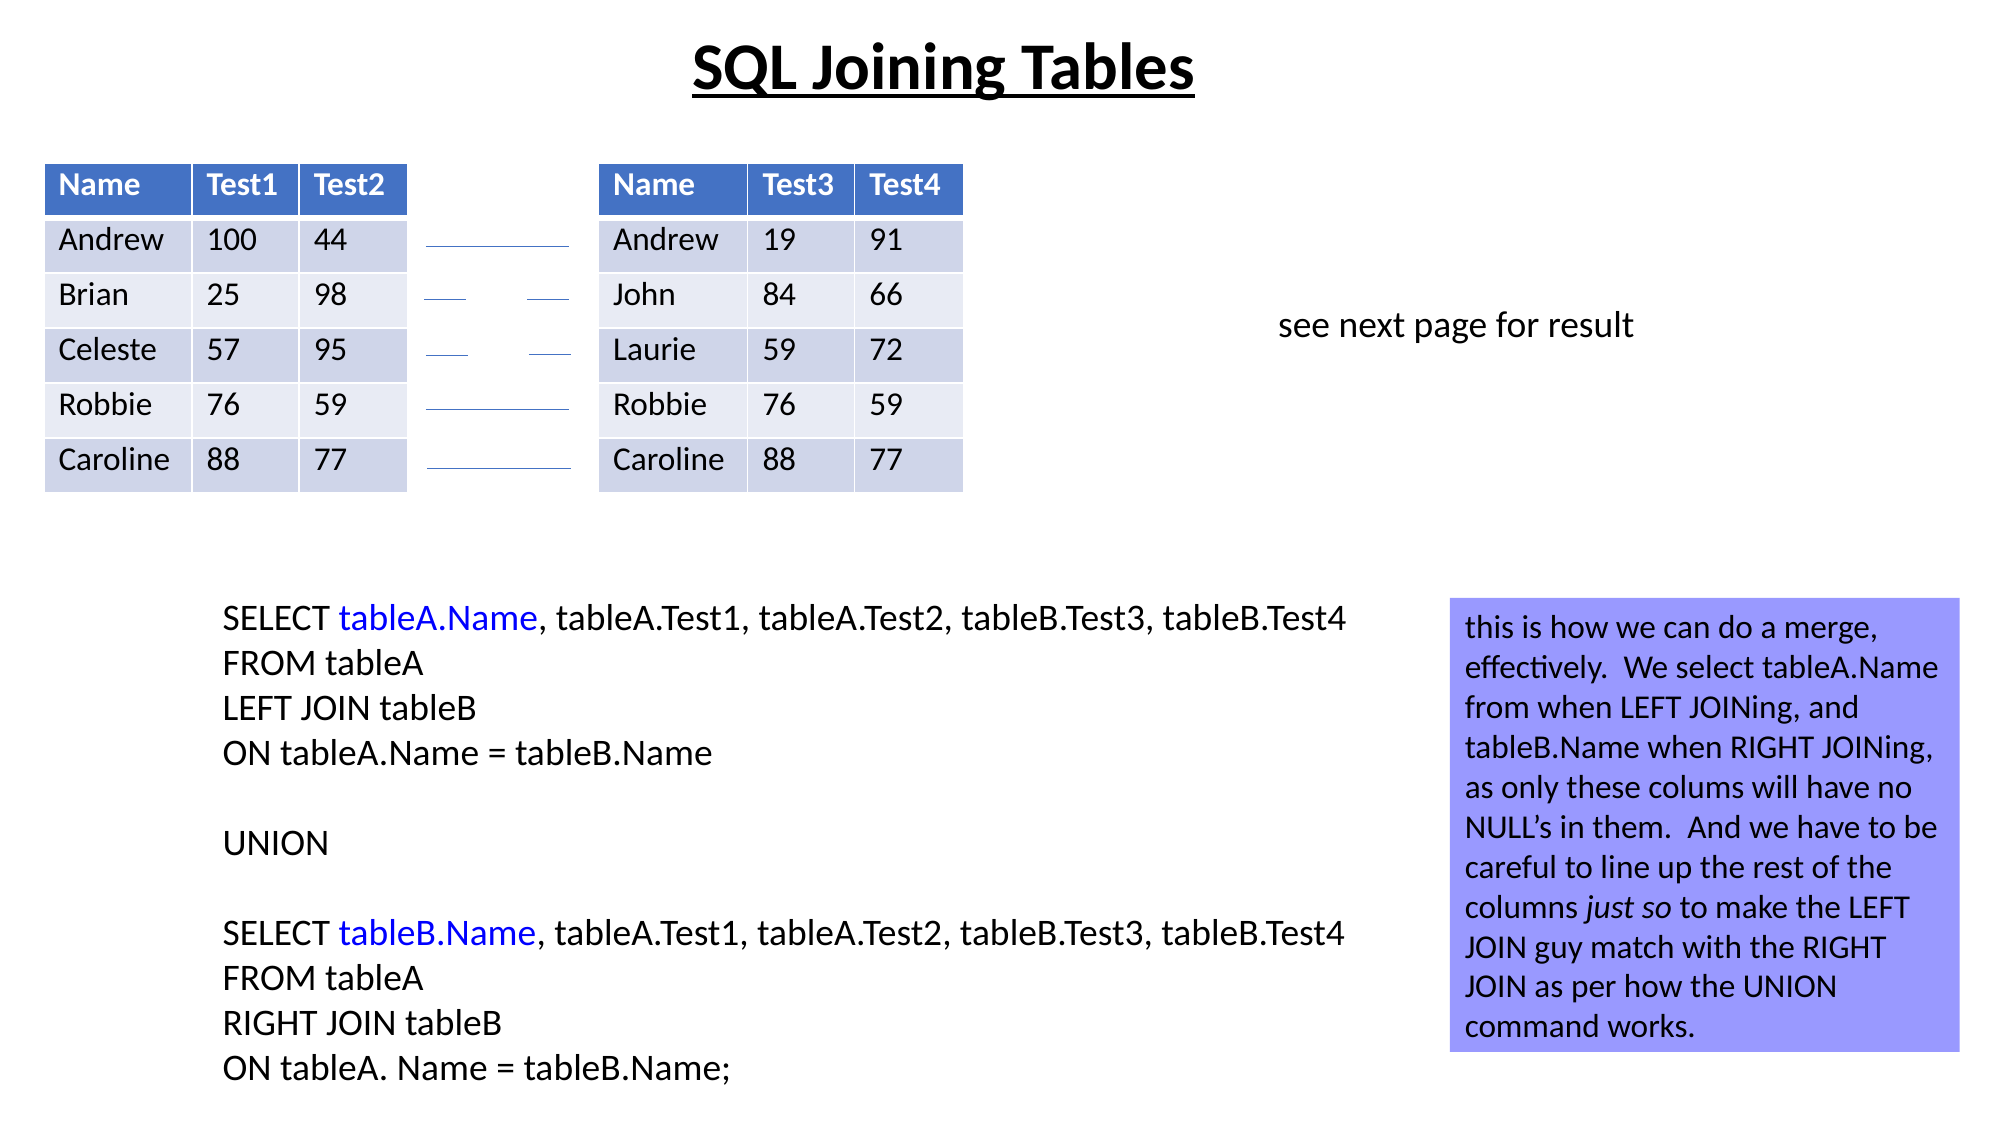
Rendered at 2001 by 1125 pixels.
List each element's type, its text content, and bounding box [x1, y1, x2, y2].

table_header Name [599, 164, 747, 215]
table_cell 95 [300, 329, 407, 382]
text_box this is how we can do a merge, effectively. We select tableA.Name from when LEFT JOINing, and tableB.Name when RIGHT JOINing, as only these colums will have no NULL’s in them. And we have to be careful to line up the rest of the columns just so to make the LEFT JOIN guy match with the RIGHT JOIN as per how the UNION command works. [1449, 597, 1960, 1052]
table_cell Caroline [599, 439, 747, 492]
table_cell Andrew [45, 221, 191, 272]
table_cell 66 [855, 274, 963, 327]
table_cell 57 [193, 329, 298, 382]
table_cell Celeste [45, 329, 191, 382]
text_box SQL Joining Tables [677, 15, 1211, 111]
table_cell 59 [300, 384, 407, 437]
table_cell 88 [193, 439, 298, 492]
table_cell 88 [748, 439, 854, 492]
table_cell 100 [193, 221, 298, 272]
text_box see next page for result [1263, 292, 1802, 353]
table_cell 77 [855, 439, 963, 492]
table_header Test1 [193, 164, 298, 215]
table_cell 59 [748, 329, 854, 382]
table_cell 77 [300, 439, 407, 492]
table_cell 76 [193, 384, 298, 437]
table_cell 72 [855, 329, 963, 382]
table_cell Caroline [45, 439, 191, 492]
table_cell 59 [855, 384, 963, 437]
table_cell 25 [193, 274, 298, 327]
table_header Test3 [748, 164, 854, 215]
table_cell 19 [748, 221, 854, 272]
table_cell Robbie [45, 384, 191, 437]
table_header Name [45, 164, 191, 215]
table_cell 98 [300, 274, 407, 327]
table_cell 76 [748, 384, 854, 437]
table_header Test2 [300, 164, 407, 215]
table_header Test4 [855, 164, 963, 215]
table_cell 44 [300, 221, 407, 272]
table_cell Brian [45, 274, 191, 327]
table_cell 91 [855, 221, 963, 272]
table_cell Laurie [599, 329, 747, 382]
text_box SELECT tableA.Name, tableA.Test1, tableA.Test2, tableB.Test3, tableB.Test4 FROM tableA LEFT JOIN tableB ON tableA.Name = tableB.Name UNION SELECT tableB.Name, tableA.Test1, tableA.Test2, tableB.Test3, tableB.Test4 FROM tableA RIGHT JOIN tableB ON tableA. Name = tableB.Name; [207, 585, 1450, 1096]
table_cell 84 [748, 274, 854, 327]
table_cell Robbie [599, 384, 747, 437]
table_cell John [599, 274, 747, 327]
table_cell Andrew [599, 221, 747, 272]
